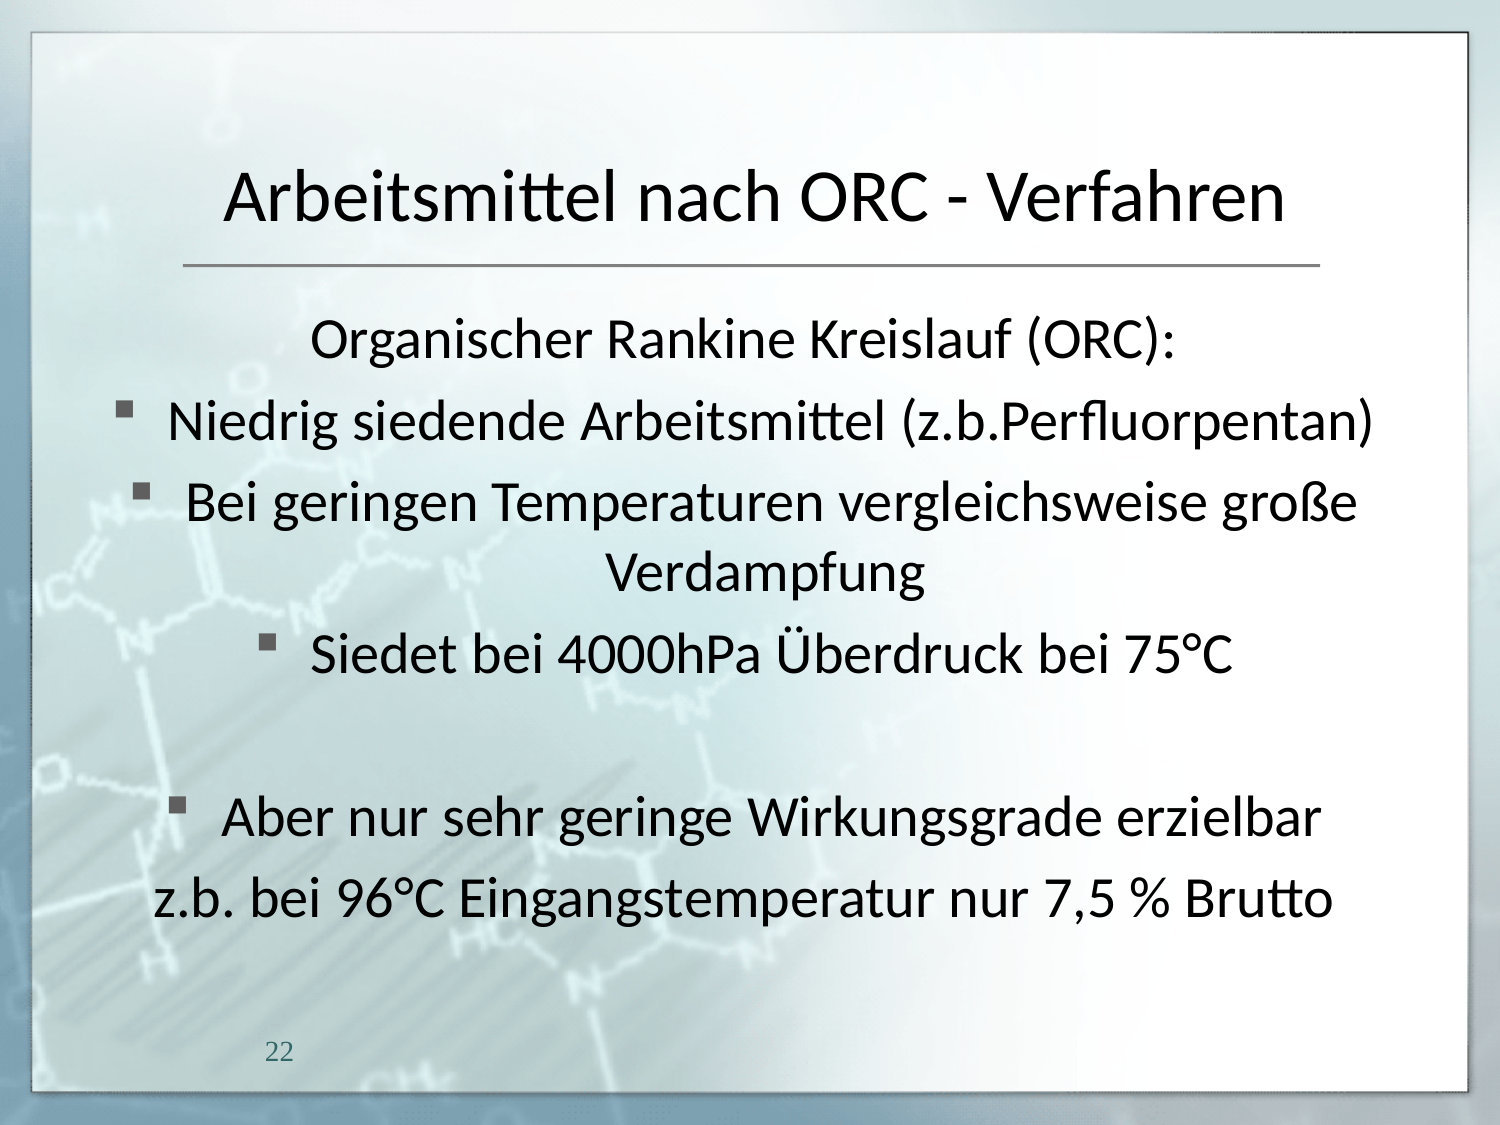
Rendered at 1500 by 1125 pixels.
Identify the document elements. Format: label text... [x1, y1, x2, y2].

list Organischer Rankine Kreislauf (ORC): Niedrig siedende Arbeitsmittel (z.b.Perfluorpentan) Bei geringen Temperaturen vergleichsweise große Verdampfung Siedet bei 4000hPa Überdruck bei 75°C Aber nur sehr geringe Wirkungsgrade erzielbar z.b. bei 96°C Eingangstemperatur nur 7,5 % Brutto [81, 292, 1407, 1091]
slide_number 22 [249, 1024, 463, 1101]
picture [0, 0, 1500, 1125]
title Arbeitsmittel nach ORC - Verfahren [70, 105, 1442, 279]
